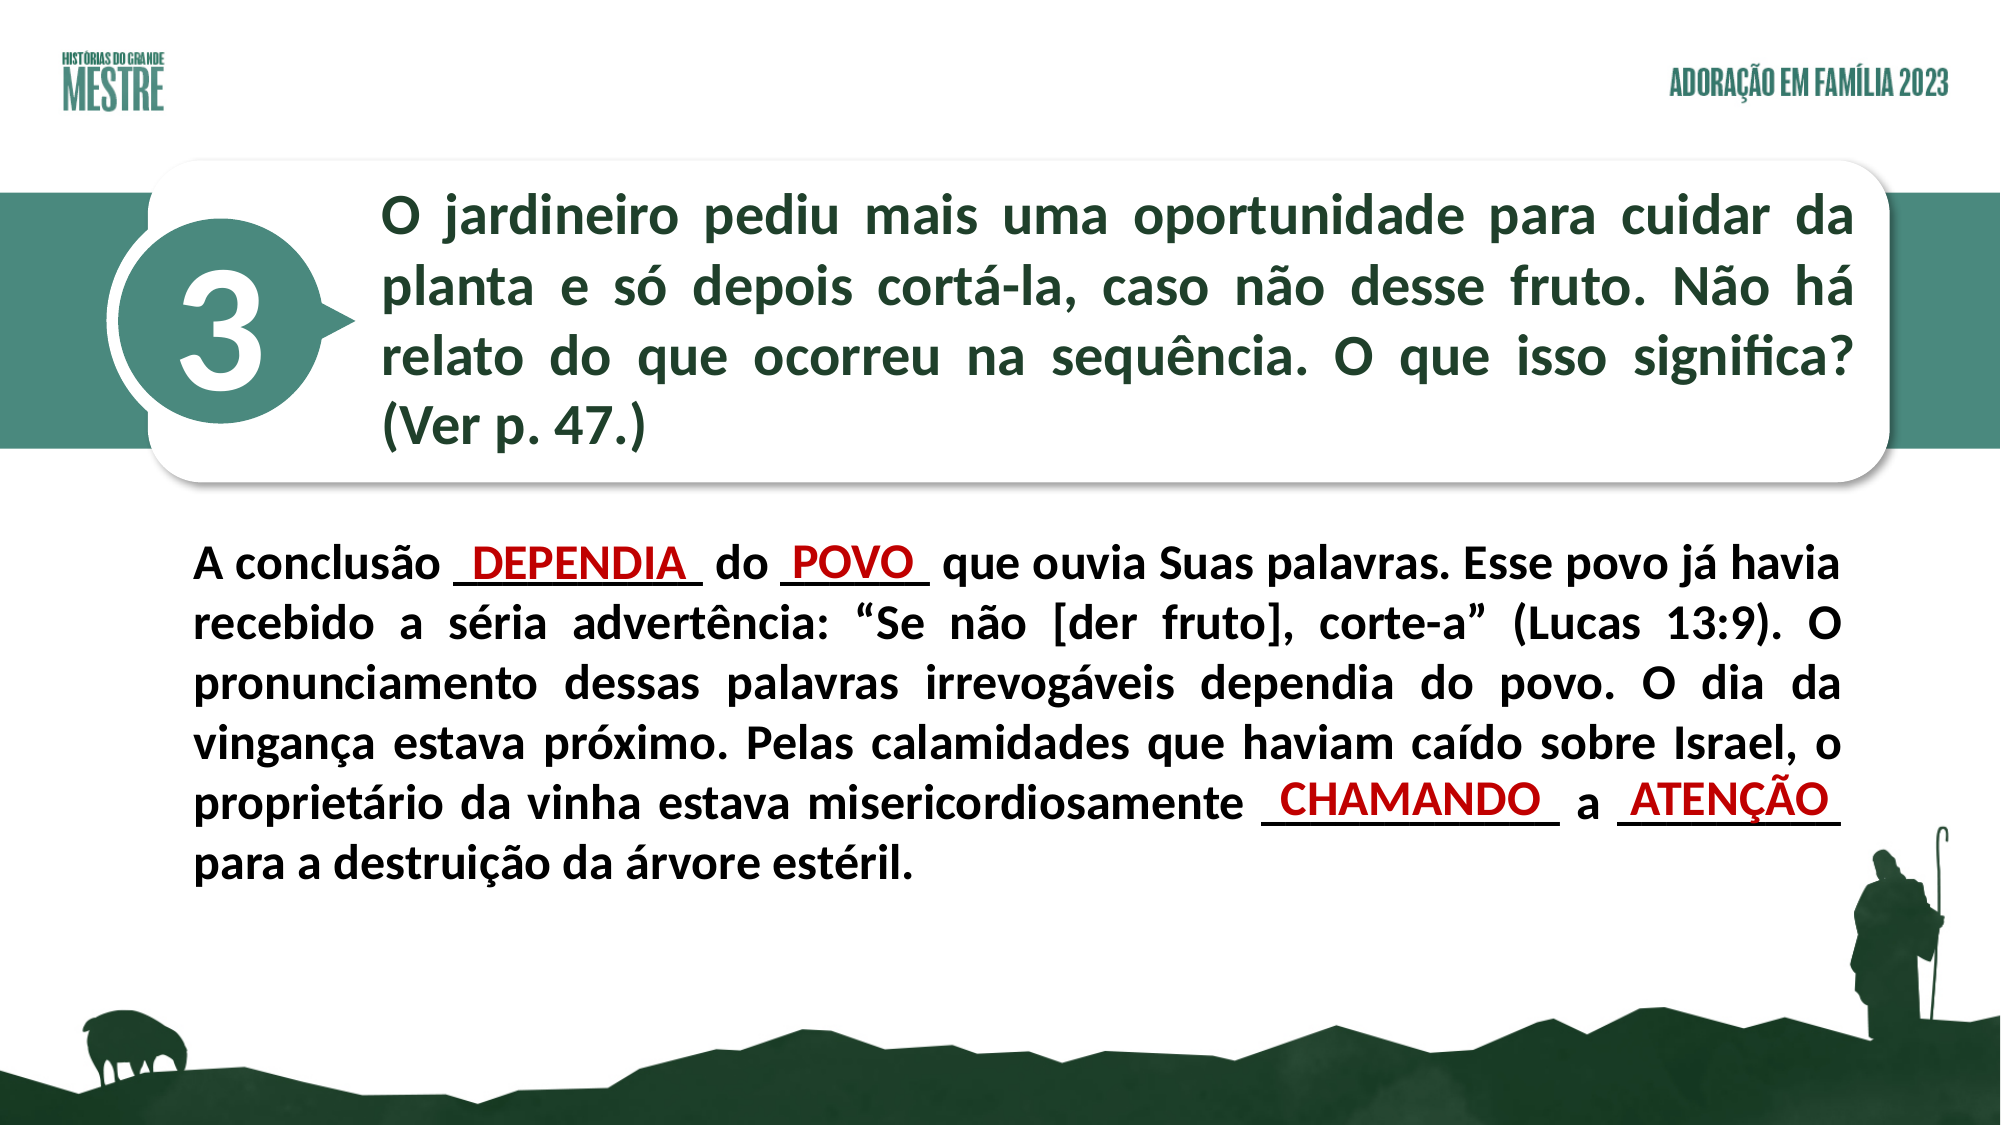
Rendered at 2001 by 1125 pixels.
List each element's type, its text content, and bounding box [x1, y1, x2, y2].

text_box POVO [777, 520, 1000, 596]
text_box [0, 160, 2000, 483]
text_box CHAMANDO [1265, 757, 1572, 833]
text_box DEPENDIA [457, 521, 719, 597]
picture [0, 0, 2001, 1125]
text_box ATENÇÃO [1615, 757, 1922, 833]
text_box A conclusão __________ do ______ que ouvia Suas palavras. Esse povo já havia recebido a séria advertência: “Se não [der fruto], corte-a” (Lucas 13:9). O pronunciamento dessas palavras irrevogáveis dependia do povo. O dia da vingança estava próximo. Pelas calamidades que haviam caído sobre Israel, o proprietário da vinha estava misericordiosamente ____________ a _________ para a destruição da árvore estéril. [179, 521, 1859, 897]
